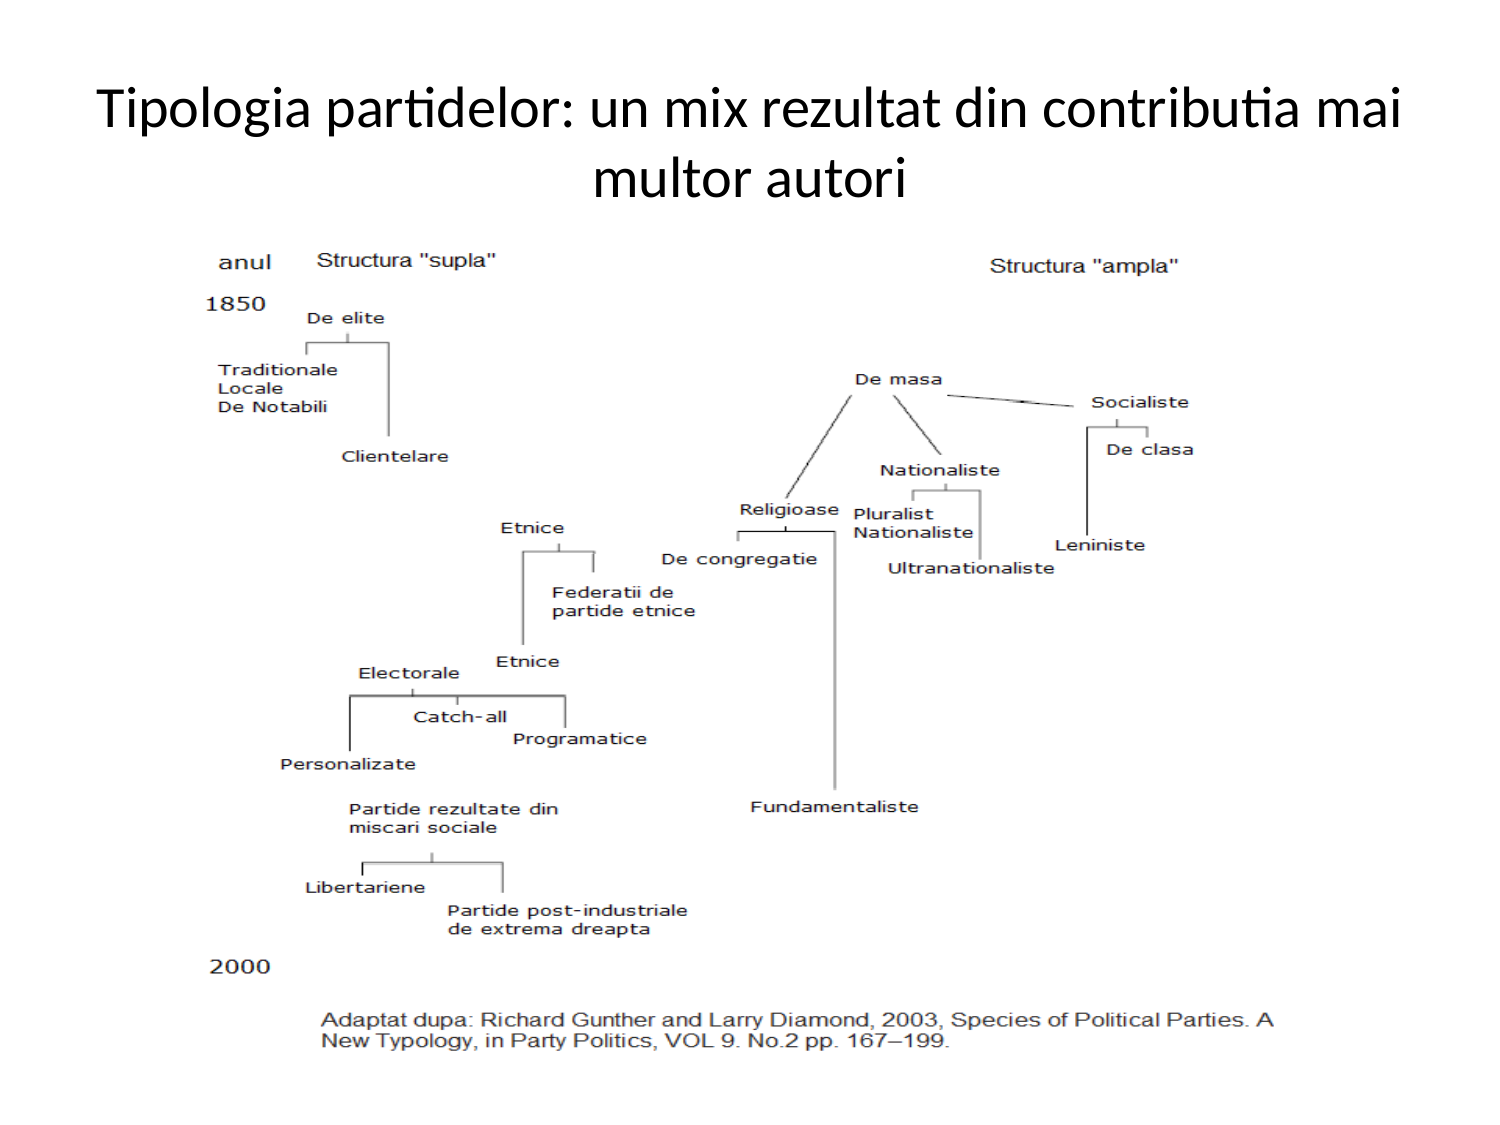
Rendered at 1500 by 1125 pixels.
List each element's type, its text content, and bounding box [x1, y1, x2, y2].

title Tipologia partidelor: un mix rezultat din contributia mai multor autori [75, 45, 1425, 233]
picture [187, 237, 1338, 1075]
